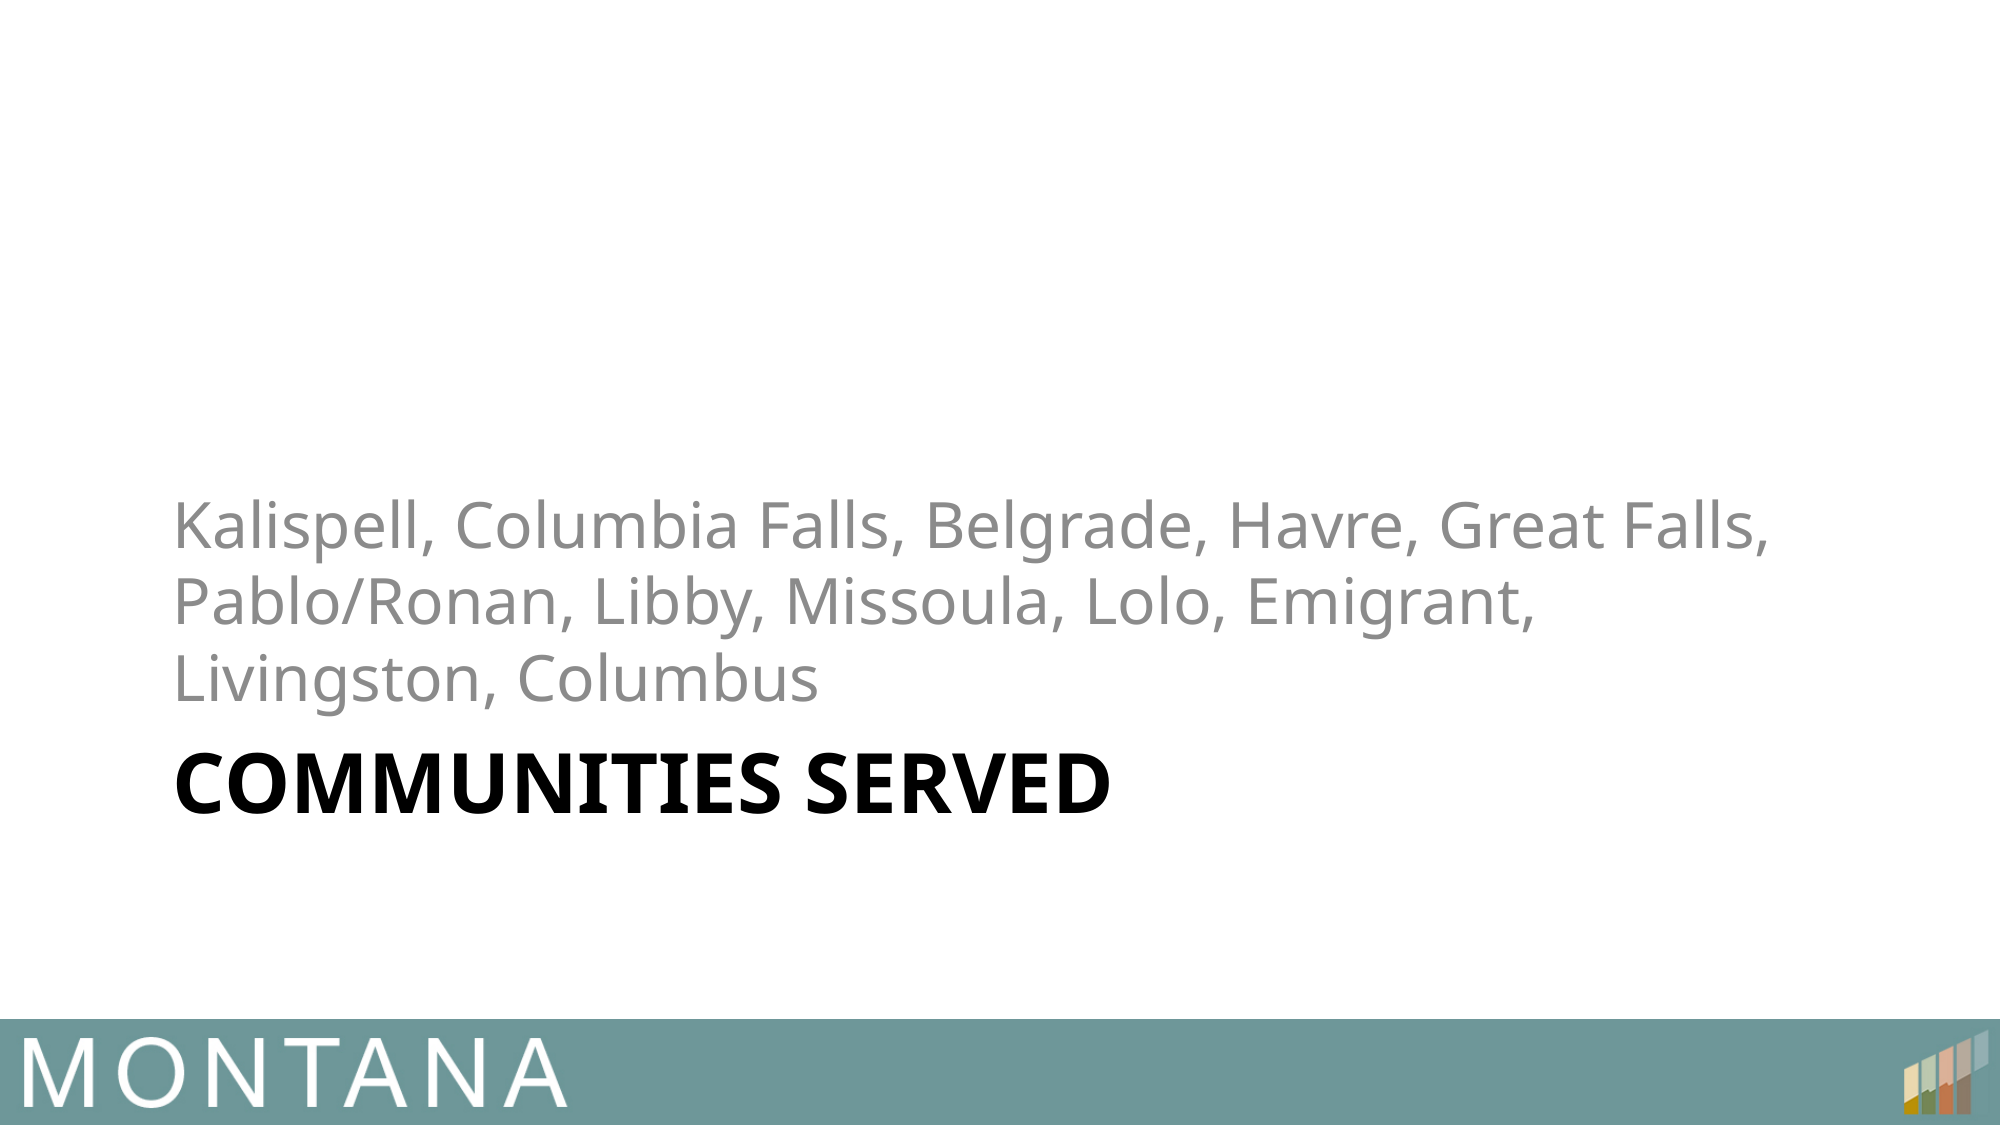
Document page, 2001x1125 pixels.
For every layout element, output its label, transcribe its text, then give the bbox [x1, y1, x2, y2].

title Communities Served [157, 723, 1858, 947]
list Kalispell, Columbia Falls, Belgrade, Havre, Great Falls, Pablo/Ronan, Libby, Missoula, Lolo, Emigrant, Livingston, Columbus [157, 476, 1858, 723]
picture [0, 1019, 2000, 1125]
